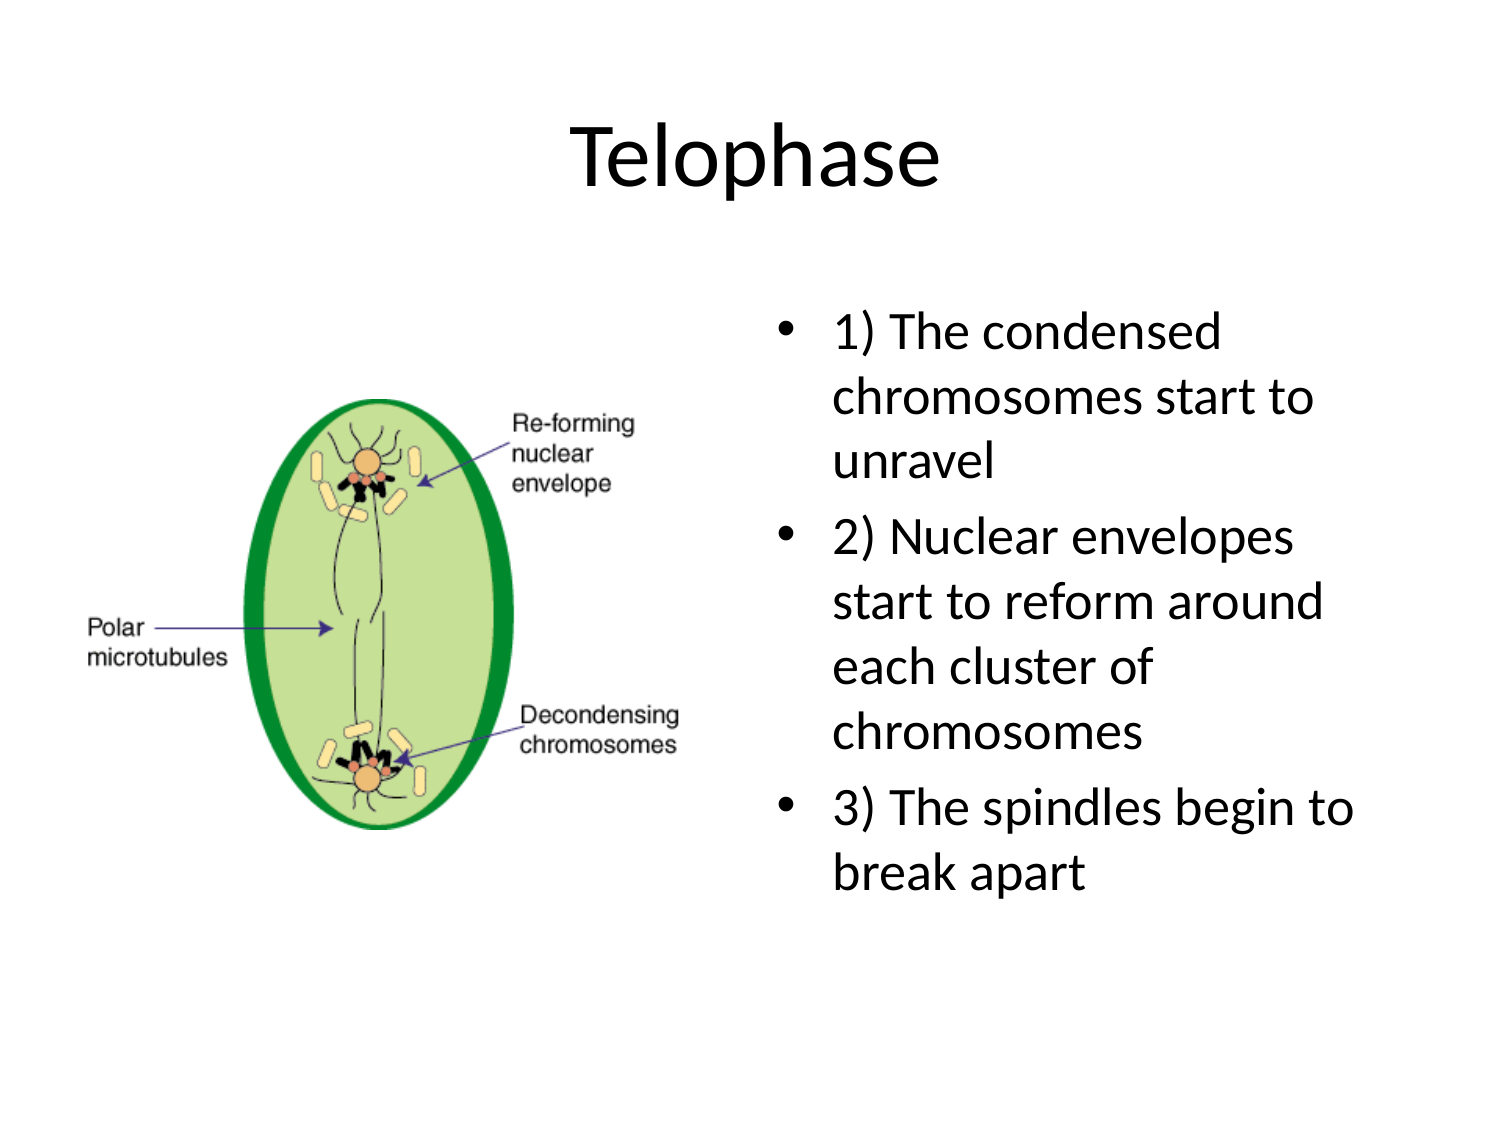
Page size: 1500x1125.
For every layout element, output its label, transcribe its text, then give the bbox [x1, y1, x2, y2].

title Telophase [99, 50, 1413, 250]
list 1) The condensed chromosomes start to unravel 2) Nuclear envelopes start to reform around each cluster of chromosomes 3) The spindles begin to break apart [761, 287, 1406, 988]
picture [87, 399, 680, 830]
